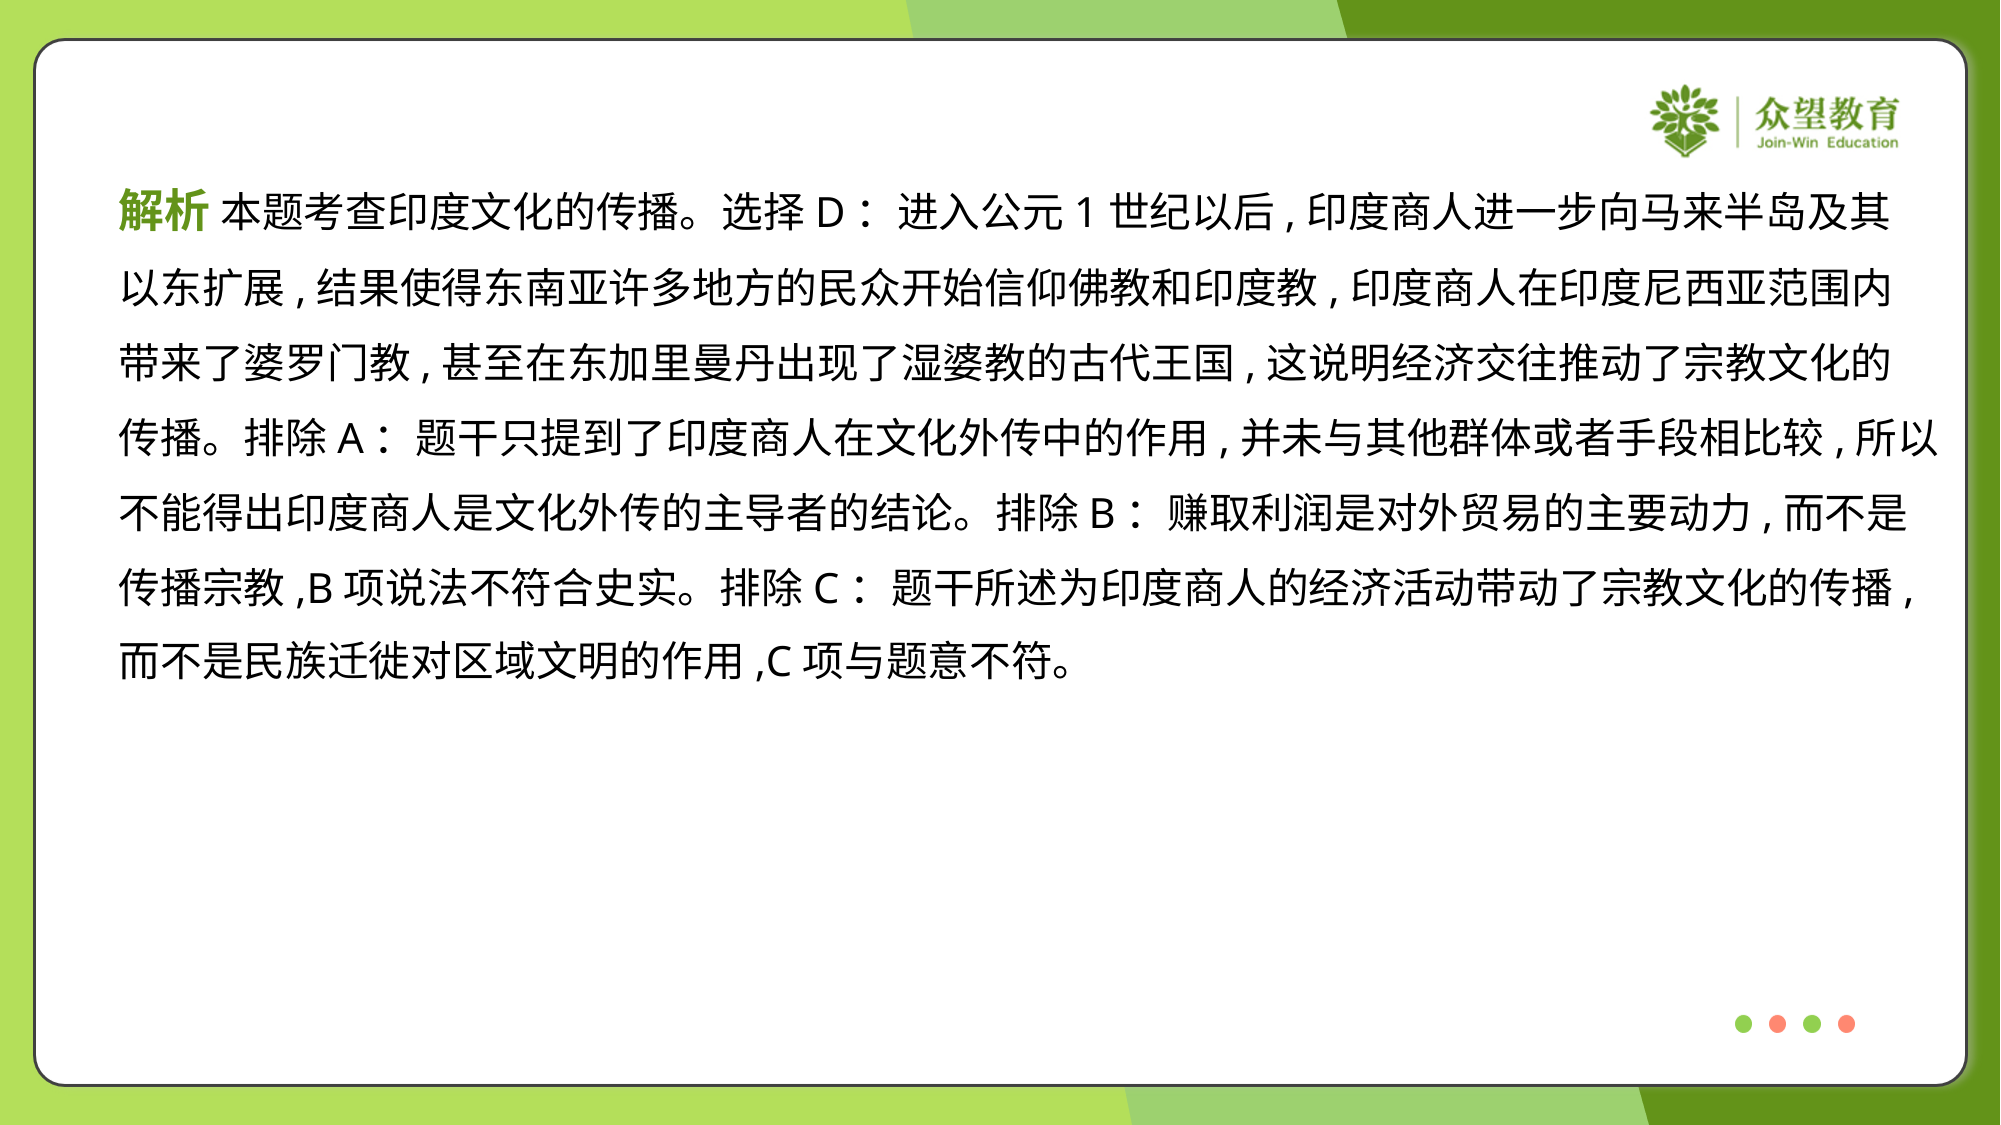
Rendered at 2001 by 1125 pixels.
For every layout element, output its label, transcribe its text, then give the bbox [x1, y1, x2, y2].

picture [0, 0, 2000, 1125]
text_box 解析 本题考查印度文化的传播。选择D：进入公元1世纪以后,印度商人进一步向马来半岛及其 以东扩展,结果使得东南亚许多地方的民众开始信仰佛教和印度教,印度商人在印度尼西亚范围内 带来了婆罗门教,甚至在东加里曼丹出现了湿婆教的古代王国,这说明经济交往推动了宗教文化的 传播。排除A：题干只提到了印度商人在文化外传中的作用,并未与其他群体或者手段相比较,所以 不能得出印度商人是文化外传的主导者的结论。排除B：赚取利润是对外贸易的主要动力,而不是 传播宗教,B项说法不符合史实。排除C：题干所述为印度商人的经济活动带动了宗教文化的传播, 而不是民族迁徙对区域文明的作用,C项与题意不符。 [118, 159, 1883, 677]
